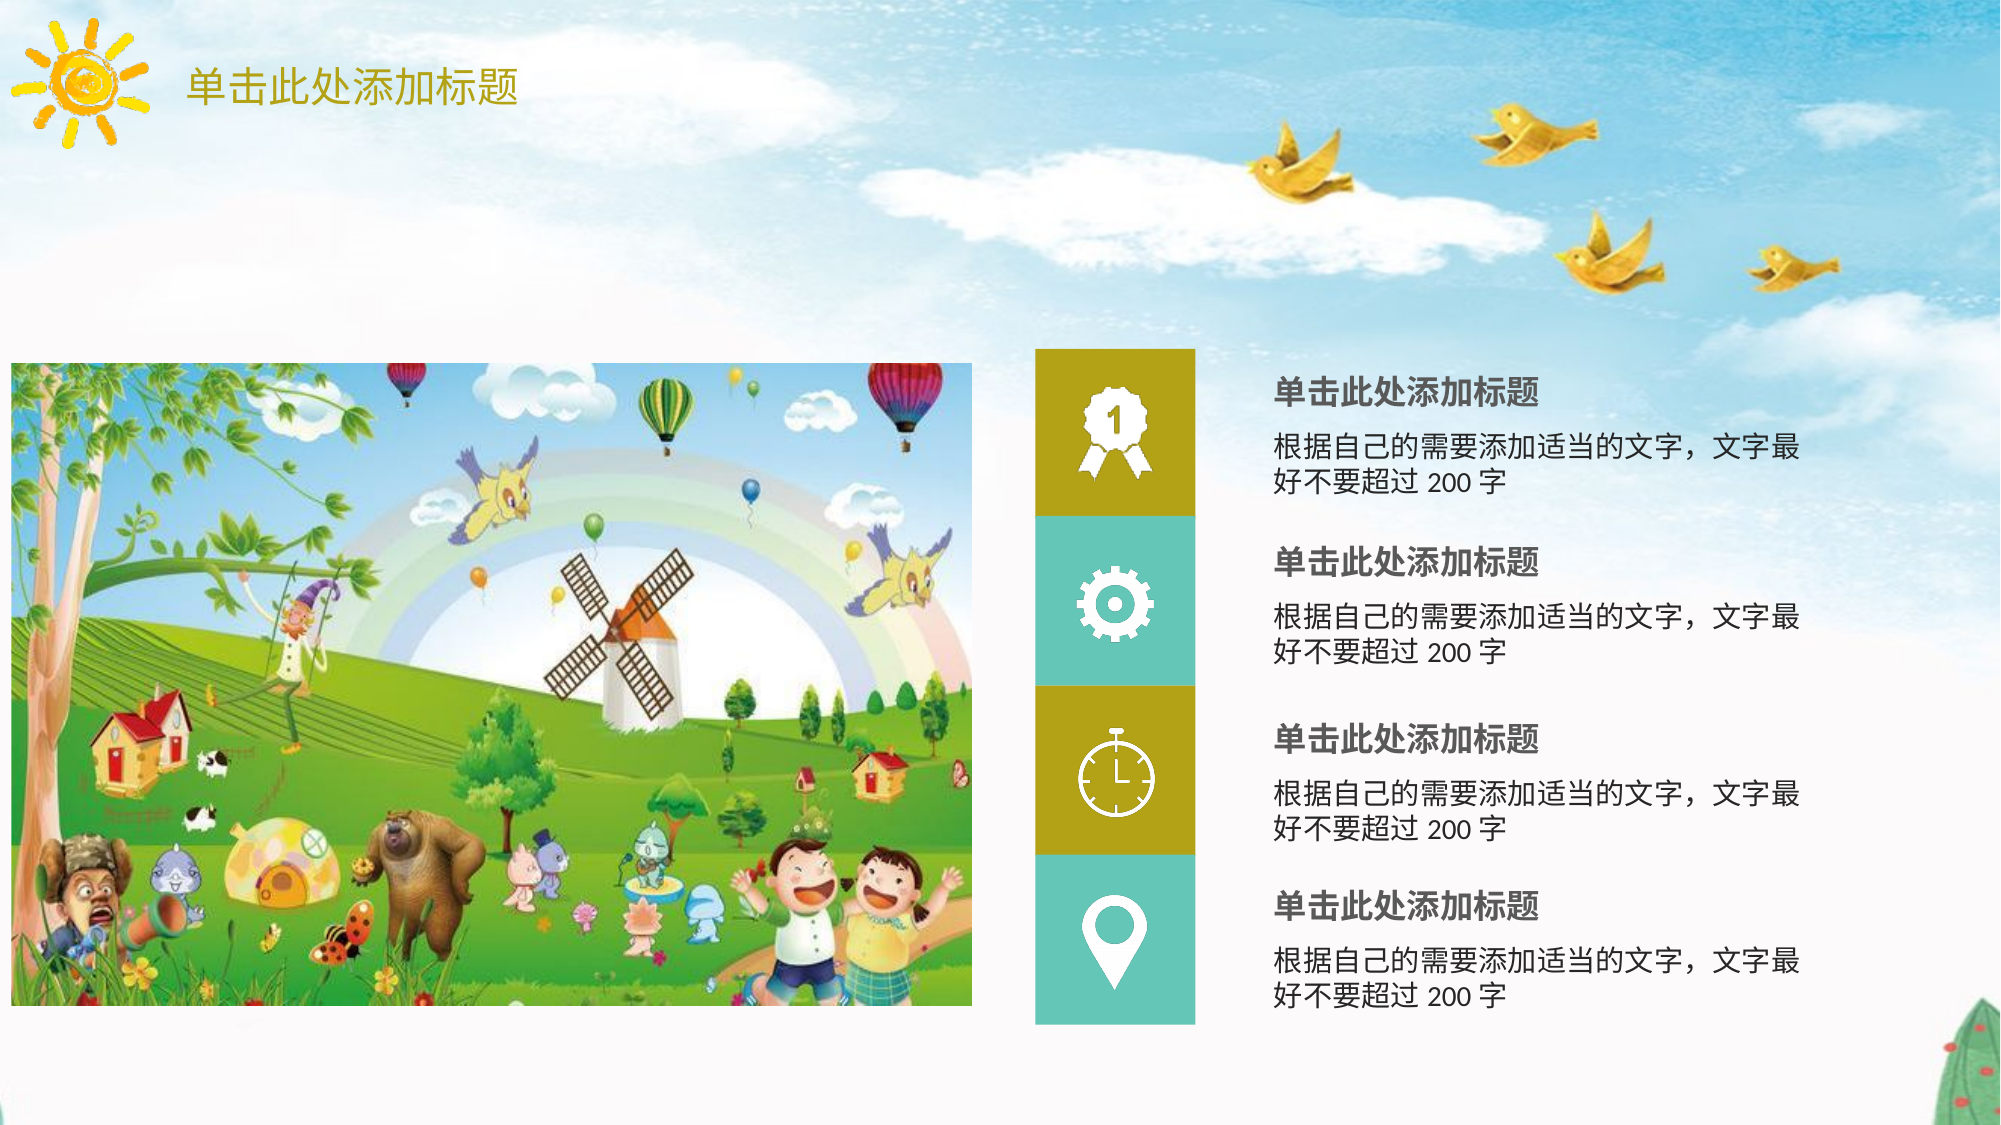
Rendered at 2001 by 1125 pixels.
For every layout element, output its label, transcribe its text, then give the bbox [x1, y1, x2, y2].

text_box [1034, 348, 1196, 515]
text_box [1034, 854, 1196, 1026]
text_box [1034, 515, 1196, 685]
text_box 根据自己的需要添加适当的文字，文字最好不要超过200字 [1259, 591, 1835, 676]
text_box 单击此处添加标题 [1259, 710, 1560, 765]
text_box 根据自己的需要添加适当的文字，文字最好不要超过200字 [1259, 421, 1835, 506]
text_box 根据自己的需要添加适当的文字，文字最好不要超过200字 [1259, 935, 1835, 1021]
text_box [1034, 685, 1196, 854]
picture [0, 0, 2001, 1125]
text_box 单击此处添加标题 [1259, 533, 1560, 589]
text_box 单击此处添加标题 [1259, 877, 1560, 933]
text_box 根据自己的需要添加适当的文字，文字最好不要超过200字 [1259, 767, 1835, 853]
text_box 单击此处添加标题 [1259, 363, 1560, 419]
text_box 单击此处添加标题 [170, 53, 545, 119]
